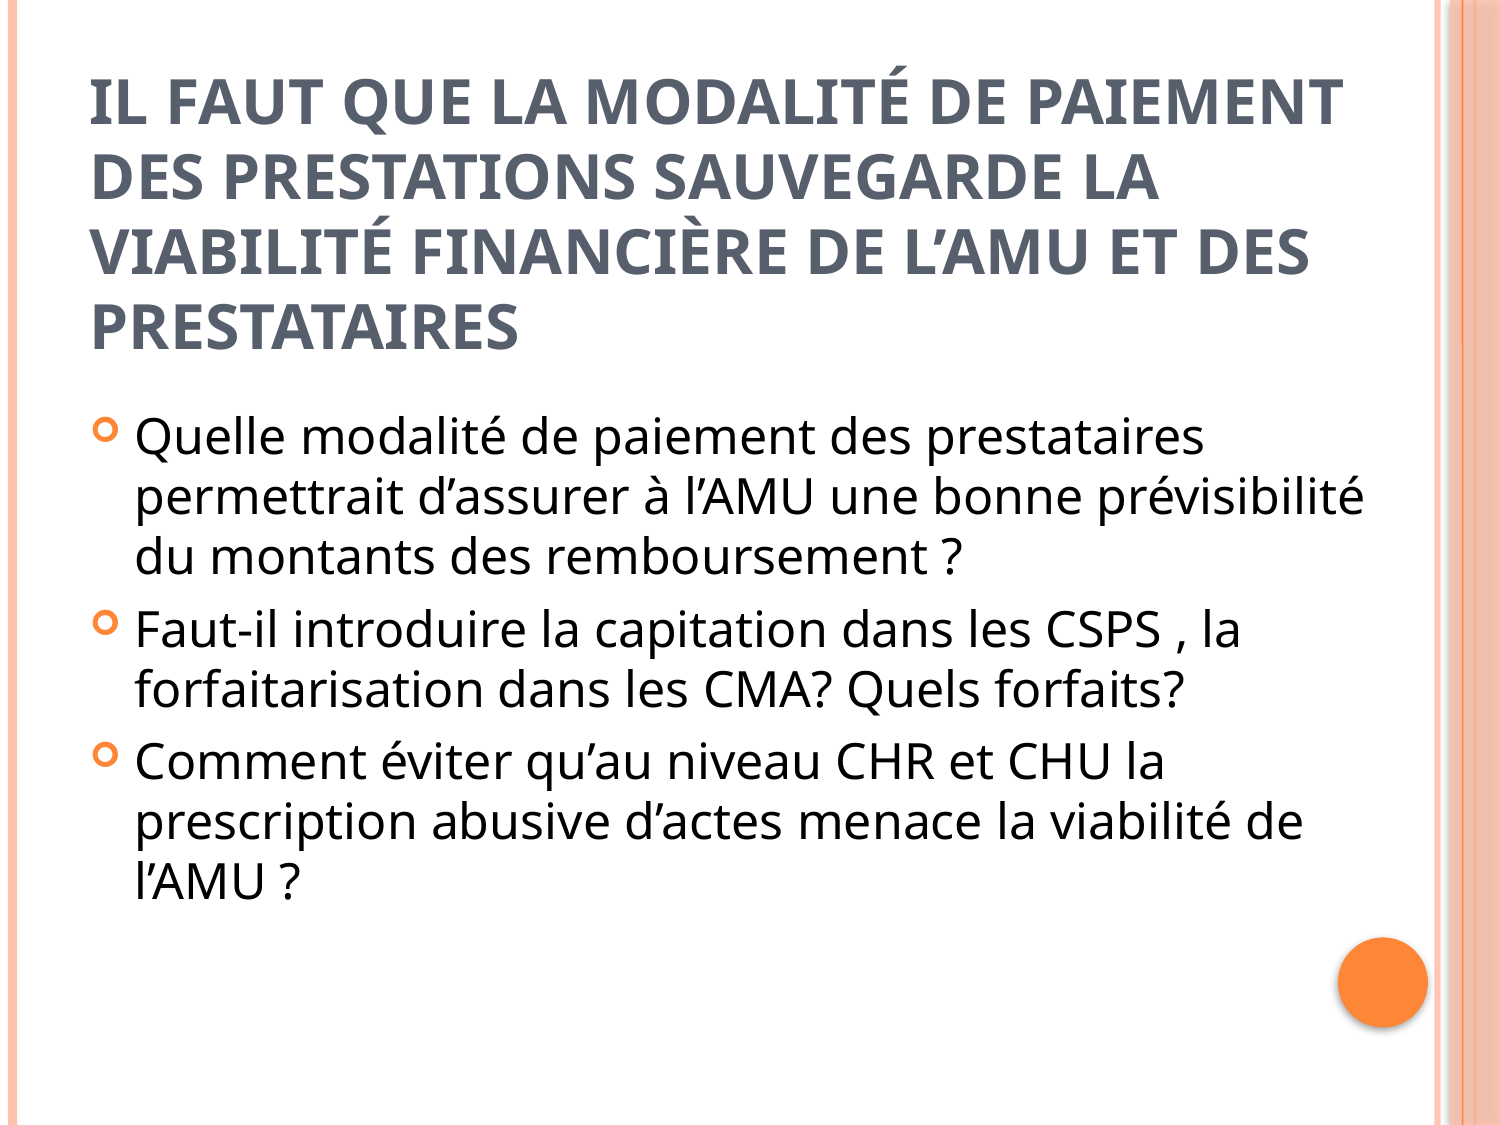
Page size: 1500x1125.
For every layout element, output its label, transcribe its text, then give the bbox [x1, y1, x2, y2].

title Il faut que la modalité de paiement des prestations sauvegarde la viabilité financière de l’AMU et des prestataires [75, 45, 1425, 397]
list Quelle modalité de paiement des prestataires permettrait d’assurer à l’AMU une bonne prévisibilité du montants des remboursement ? Faut-il introduire la capitation dans les CSPS , la forfaitarisation dans les CMA? Quels forfaits? Comment éviter qu’au niveau CHR et CHU la prescription abusive d’actes menace la viabilité de l’AMU ? [75, 397, 1425, 1059]
